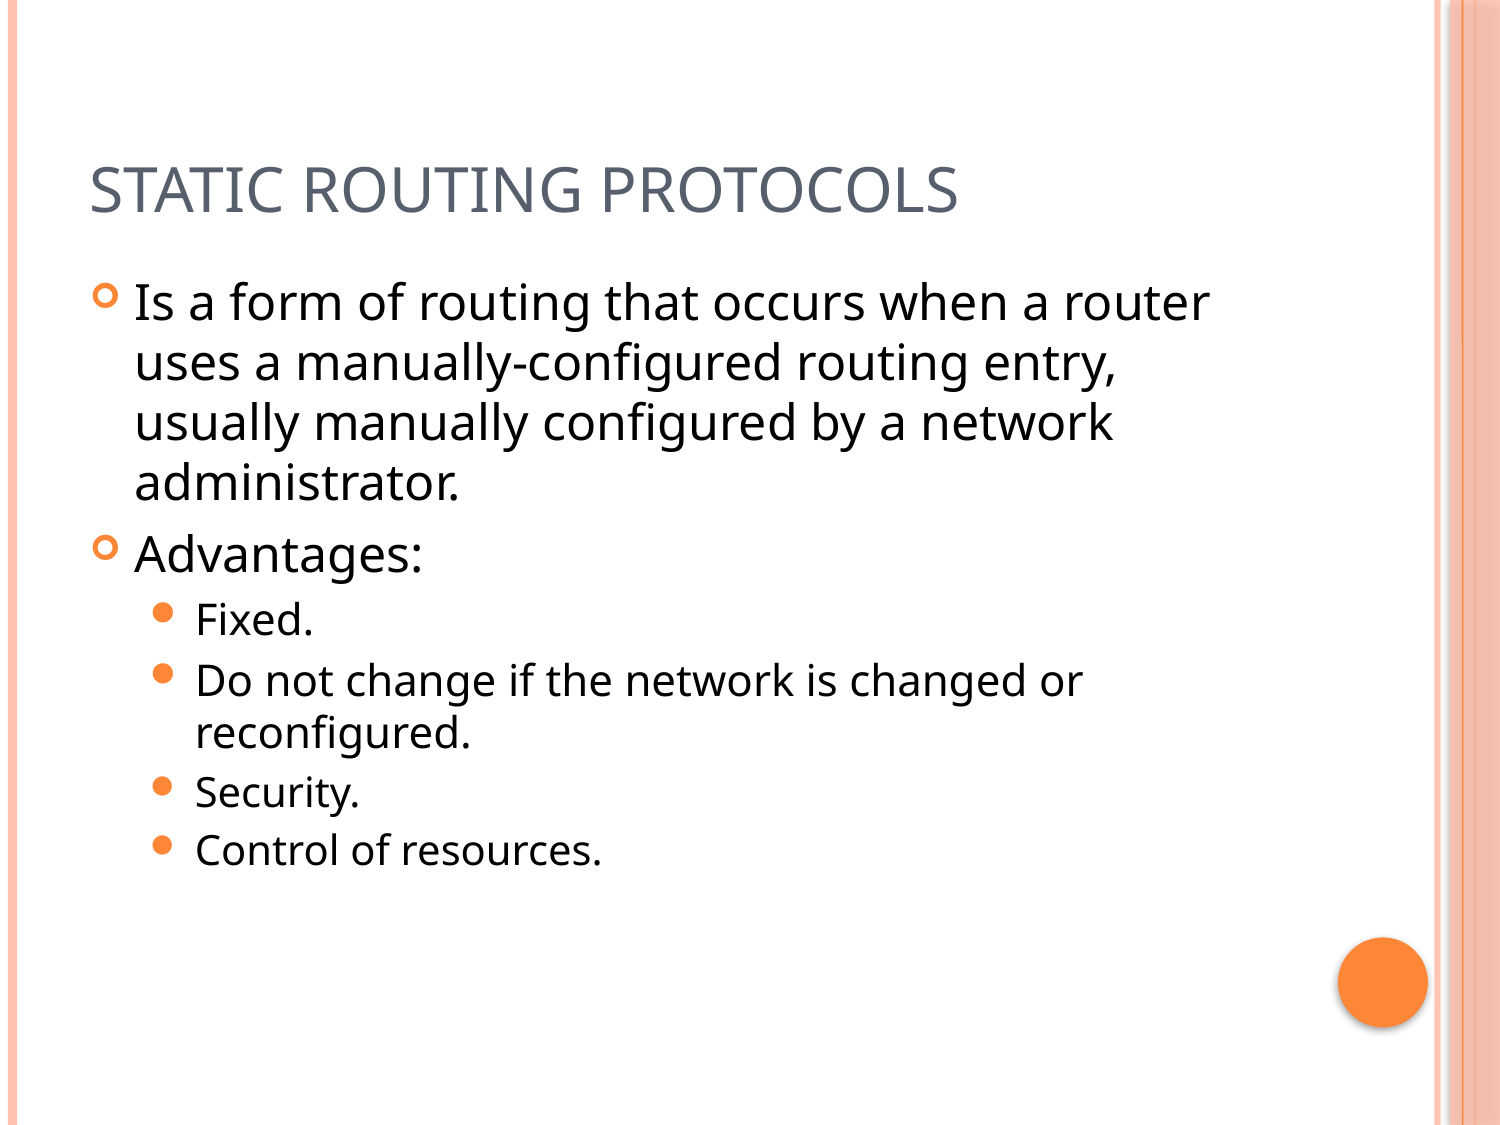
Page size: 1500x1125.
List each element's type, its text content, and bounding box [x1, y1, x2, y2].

title Static Routing Protocols [75, 45, 1300, 233]
list Is a form of routing that occurs when a router uses a manually-configured routing entry, usually manually configured by a network administrator. Advantages: Fixed. Do not change if the network is changed or reconfigured. Security. Control of resources. [75, 262, 1300, 1062]
